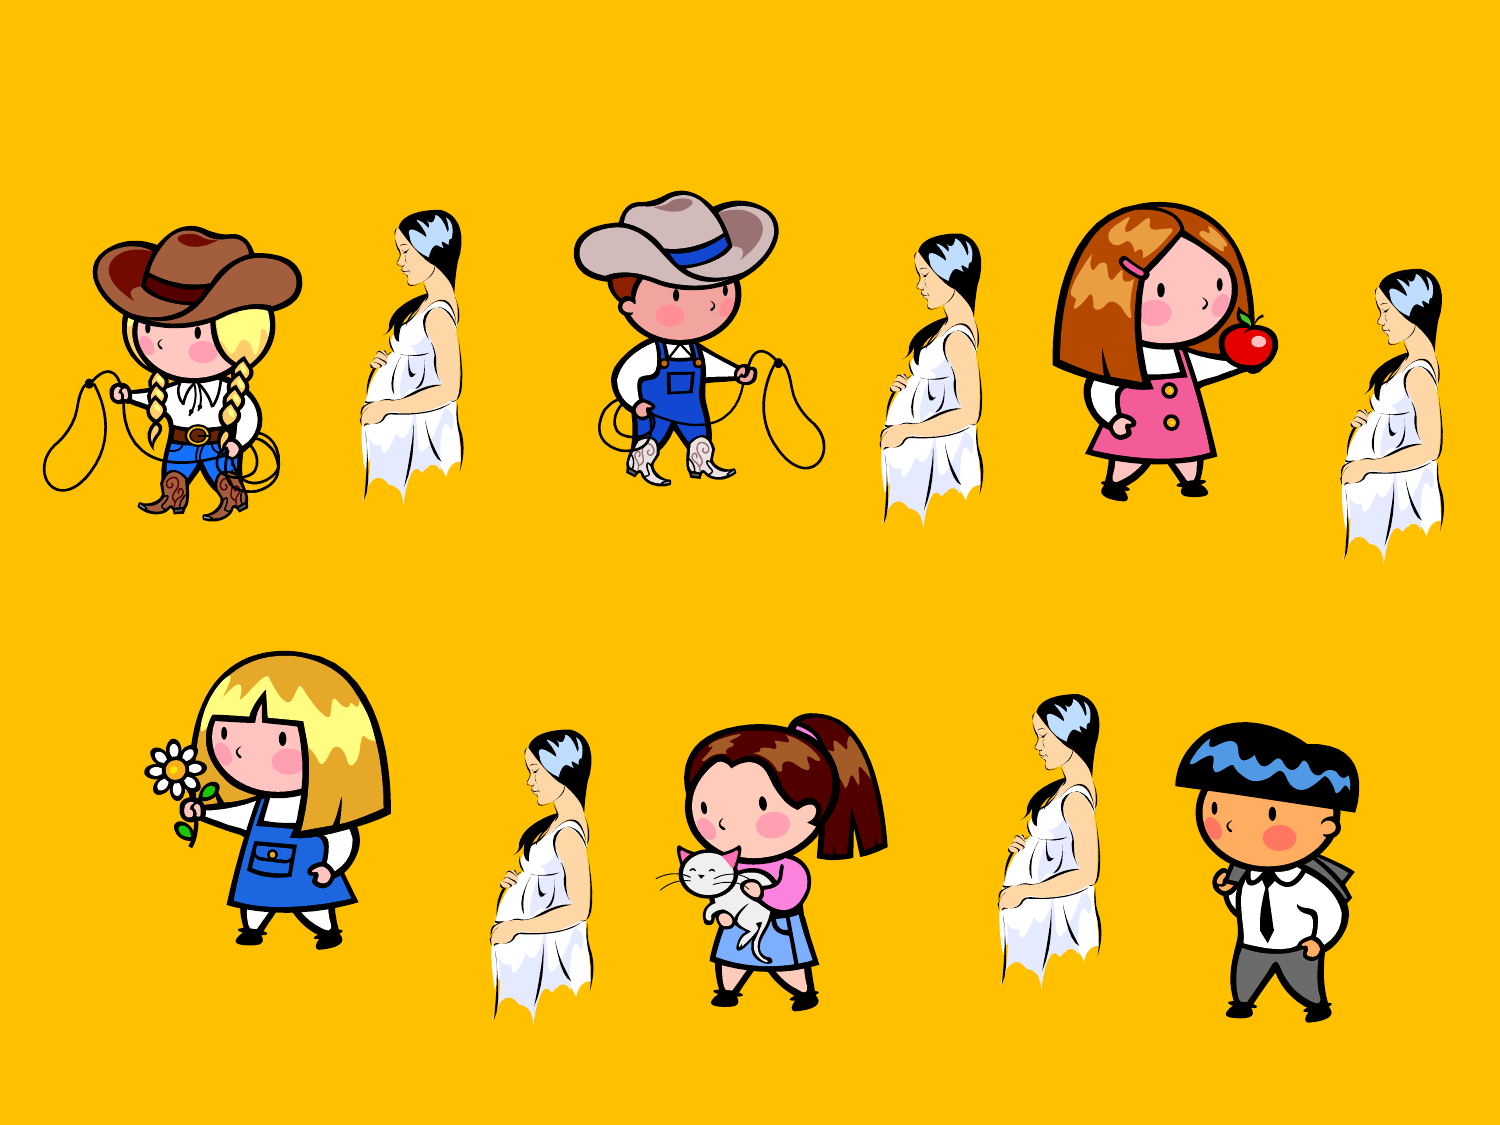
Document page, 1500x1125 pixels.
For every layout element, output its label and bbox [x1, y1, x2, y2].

picture [41, 219, 306, 526]
picture [985, 692, 1109, 991]
picture [1045, 172, 1285, 502]
picture [348, 207, 471, 507]
picture [1174, 703, 1381, 1023]
picture [572, 184, 828, 491]
picture [135, 621, 399, 950]
picture [1328, 266, 1452, 566]
picture [477, 727, 601, 1027]
picture [867, 231, 991, 530]
picture [655, 703, 888, 1012]
